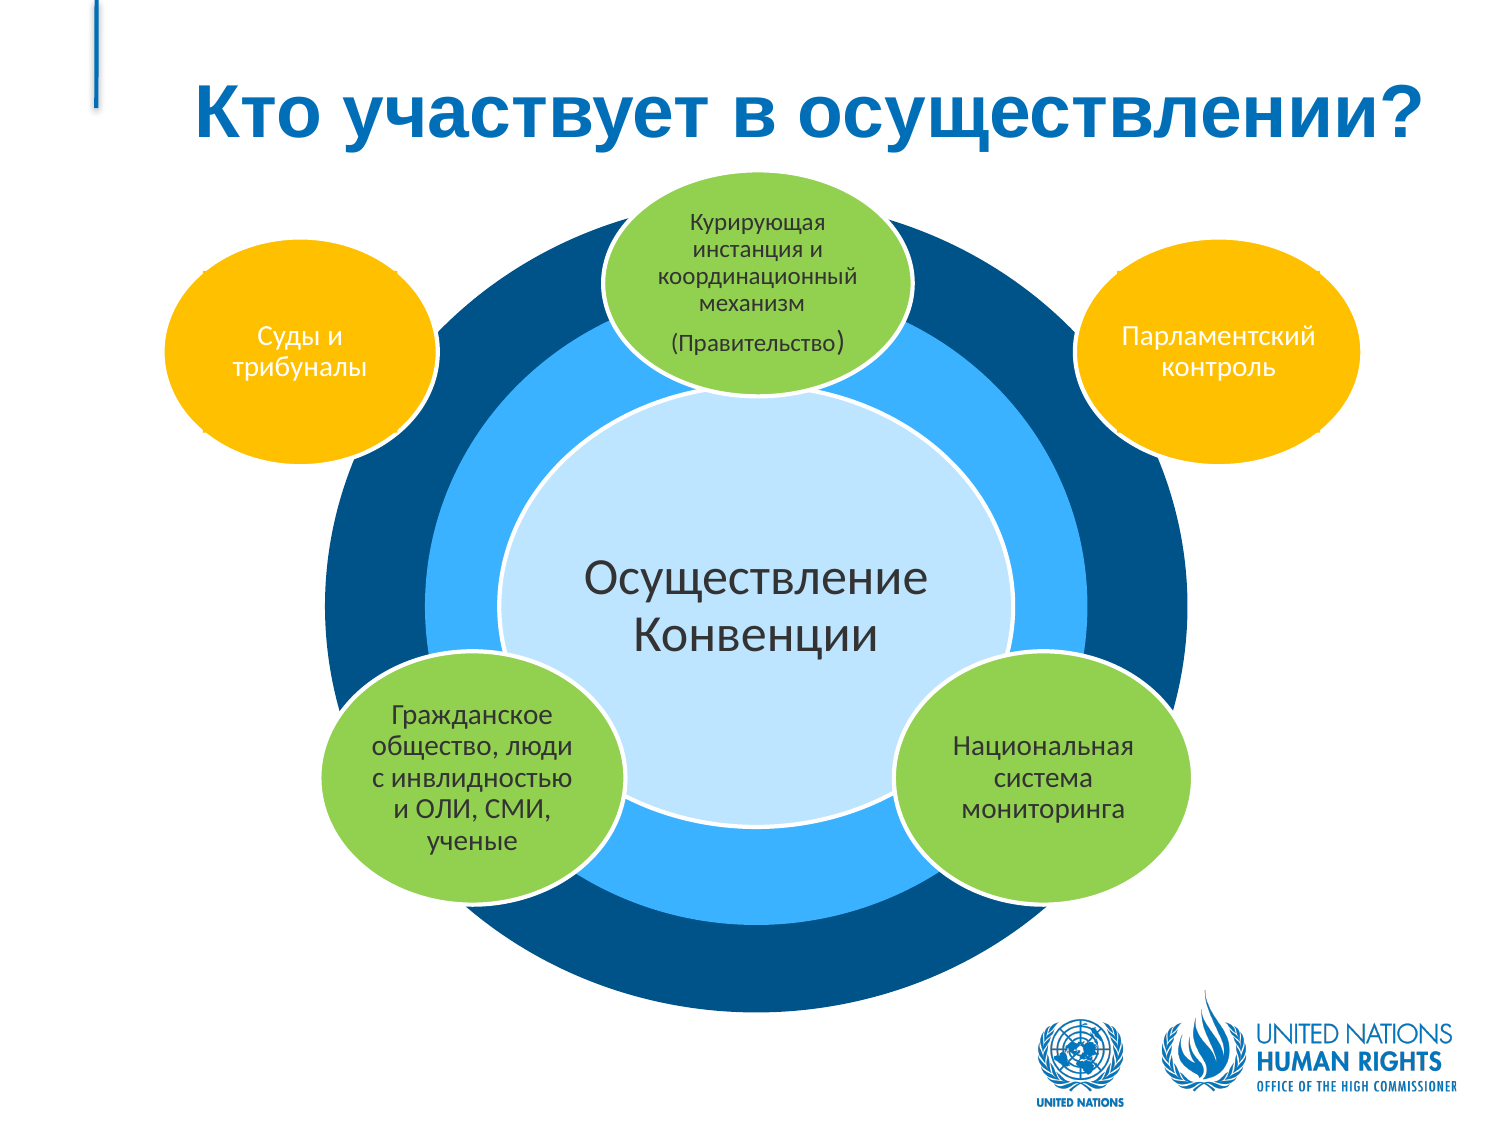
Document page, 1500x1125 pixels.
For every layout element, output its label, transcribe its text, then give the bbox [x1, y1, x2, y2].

picture [1037, 990, 1457, 1107]
text_box Кто участвует в осуществлении? [74, 55, 1471, 160]
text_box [149, 124, 1363, 951]
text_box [162, 237, 438, 467]
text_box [1074, 237, 1363, 467]
text_box [539, 960, 973, 1015]
